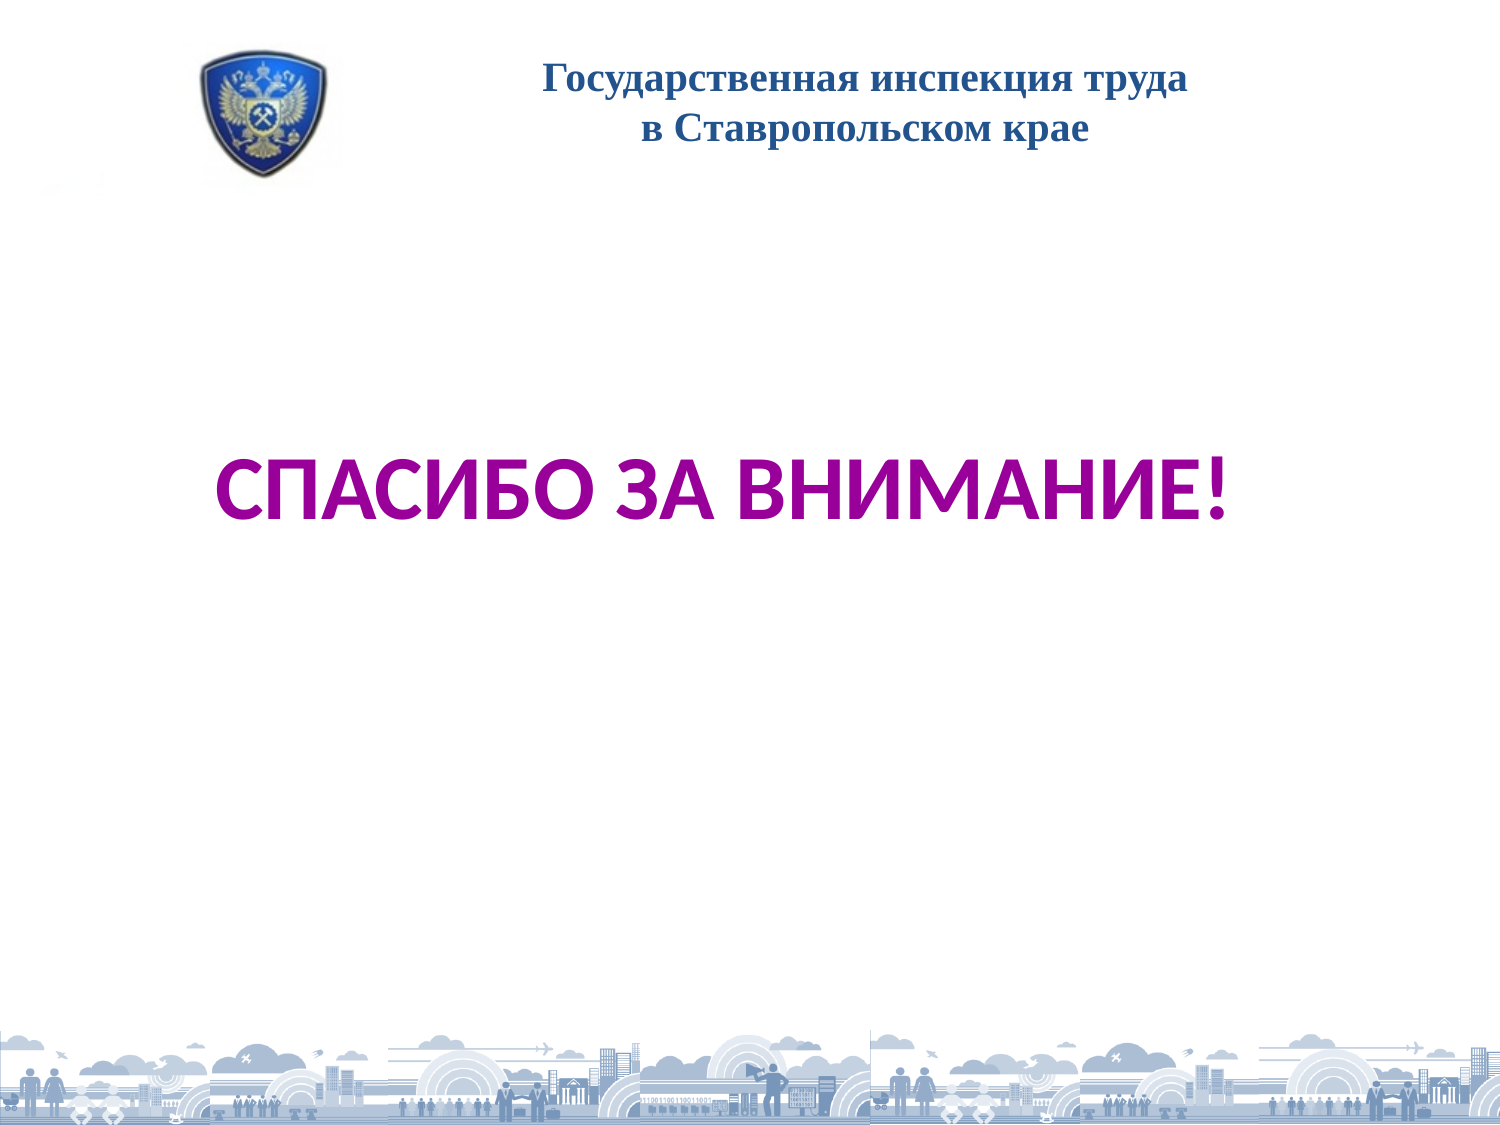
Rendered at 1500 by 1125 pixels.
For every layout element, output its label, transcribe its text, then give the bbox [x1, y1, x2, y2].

text_box Государственная инспекция труда в Ставропольском крае [495, 42, 1246, 158]
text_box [0, 1030, 1500, 1125]
title Спасибо за внимание! [86, 420, 1362, 622]
picture [40, 42, 486, 195]
